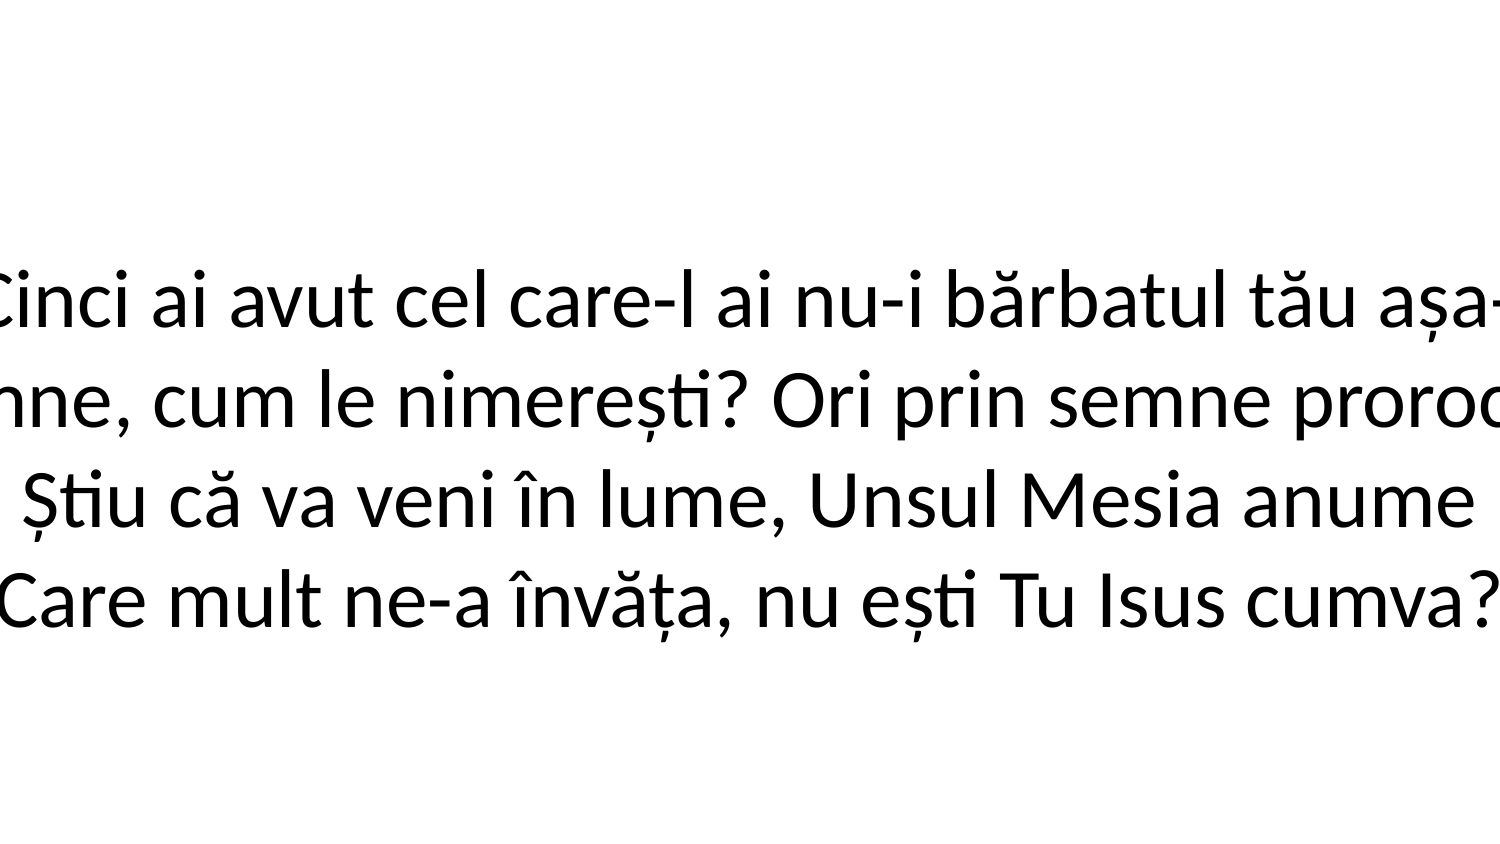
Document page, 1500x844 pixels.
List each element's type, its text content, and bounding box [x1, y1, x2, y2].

text_box 6. Cinci ai avut cel care-l ai nu-i bărbatul tău așa-i?” Doamne, cum le nimerești? Ori prin semne prorocești? Știu că va veni în lume, Unsul Mesia anume Care mult ne-a învăța, nu ești Tu Isus cumva? [0, 192, 1500, 652]
